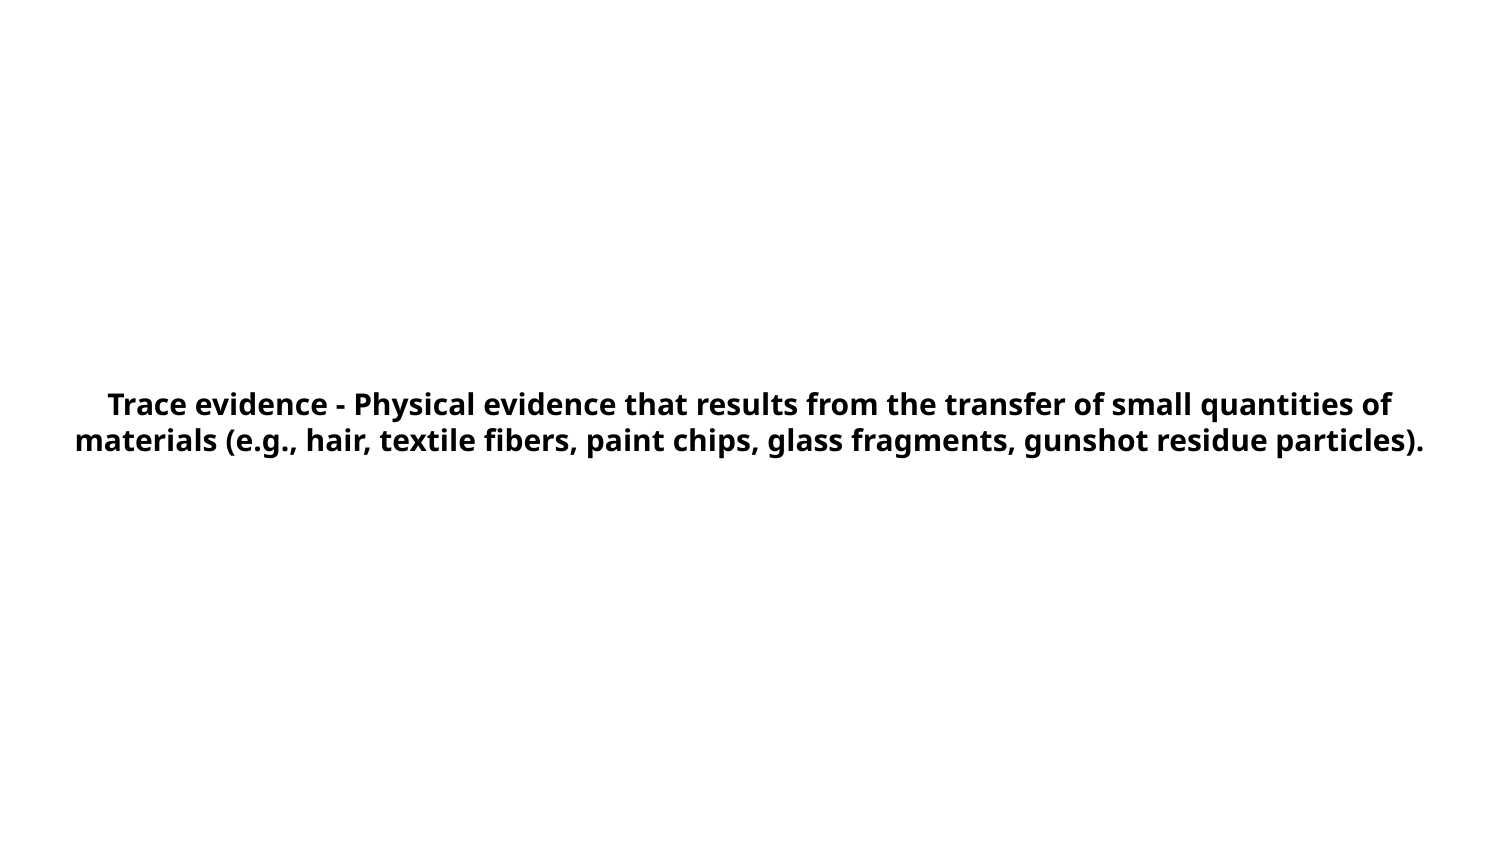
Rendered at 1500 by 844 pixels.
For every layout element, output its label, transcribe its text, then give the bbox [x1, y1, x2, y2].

title Trace evidence - Physical evidence that results from the transfer of small quantities of materials (e.g., hair, textile fibers, paint chips, glass fragments, gunshot residue particles). [51, 352, 1449, 491]
